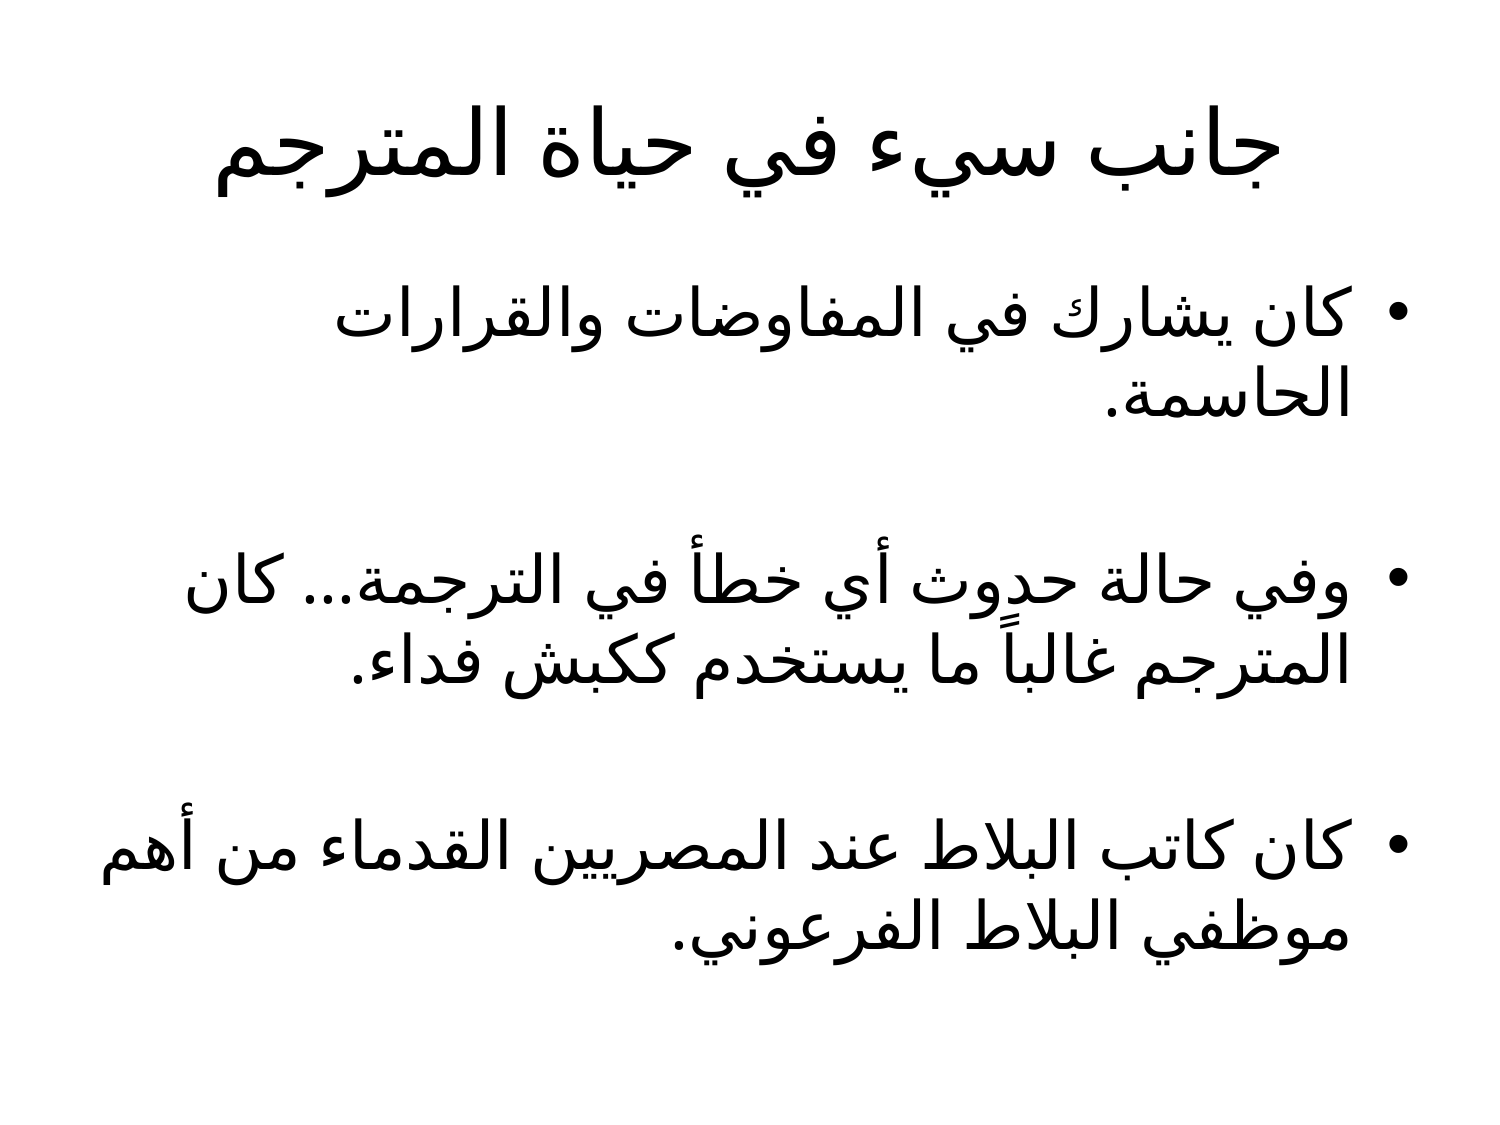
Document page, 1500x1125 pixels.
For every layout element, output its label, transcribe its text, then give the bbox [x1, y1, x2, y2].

list كان يشارك في المفاوضات والقرارات الحاسمة. وفي حالة حدوث أي خطأ في الترجمة... كان المترجم غالباً ما يستخدم ككبش فداء. كان كاتب البلاط عند المصريين القدماء من أهم موظفي البلاط الفرعوني. [75, 262, 1425, 1005]
title جانب سيء في حياة المترجم [75, 45, 1425, 233]
